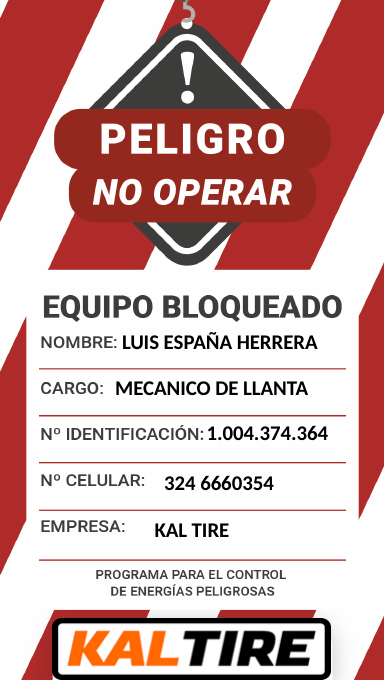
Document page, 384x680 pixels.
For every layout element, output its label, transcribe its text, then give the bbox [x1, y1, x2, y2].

text_box KAL TIRE [139, 509, 384, 550]
text_box LUIS ESPAÑA HERRERA [107, 321, 384, 361]
picture [0, 0, 384, 680]
text_box MECANICO DE LLANTA [100, 367, 384, 432]
text_box 1.004.374.364 [191, 412, 384, 452]
text_box 324 6660354 [149, 462, 331, 503]
